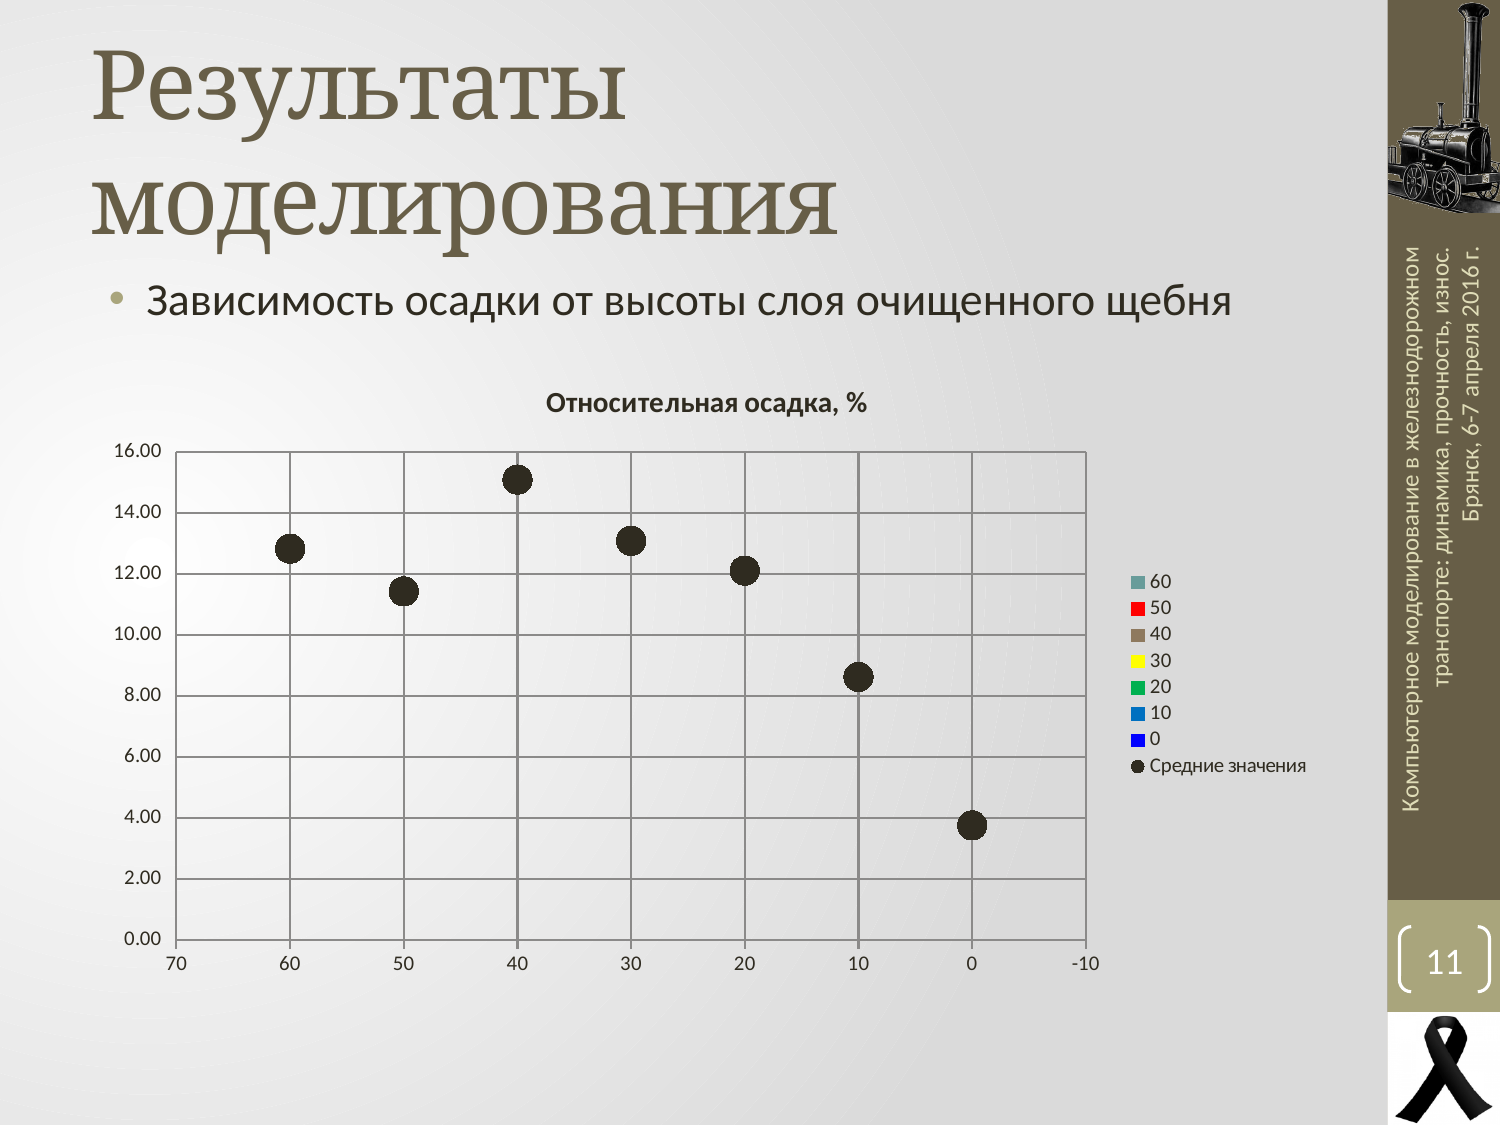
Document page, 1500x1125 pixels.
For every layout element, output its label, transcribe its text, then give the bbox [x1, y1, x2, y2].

title Результаты моделирования [75, 45, 1325, 233]
picture [1387, 1012, 1500, 1125]
list Зависимость осадки от высоты слоя очищенного щебня [75, 262, 1325, 1050]
chart [87, 361, 1327, 989]
picture [1388, 0, 1500, 213]
slide_number 11 [1397, 925, 1492, 994]
footer Компьютерное моделирование в железнодорожном транспорте: динамика, прочность, износ. Брянск, 6-7 апреля 2016 г. [1383, 231, 1495, 889]
